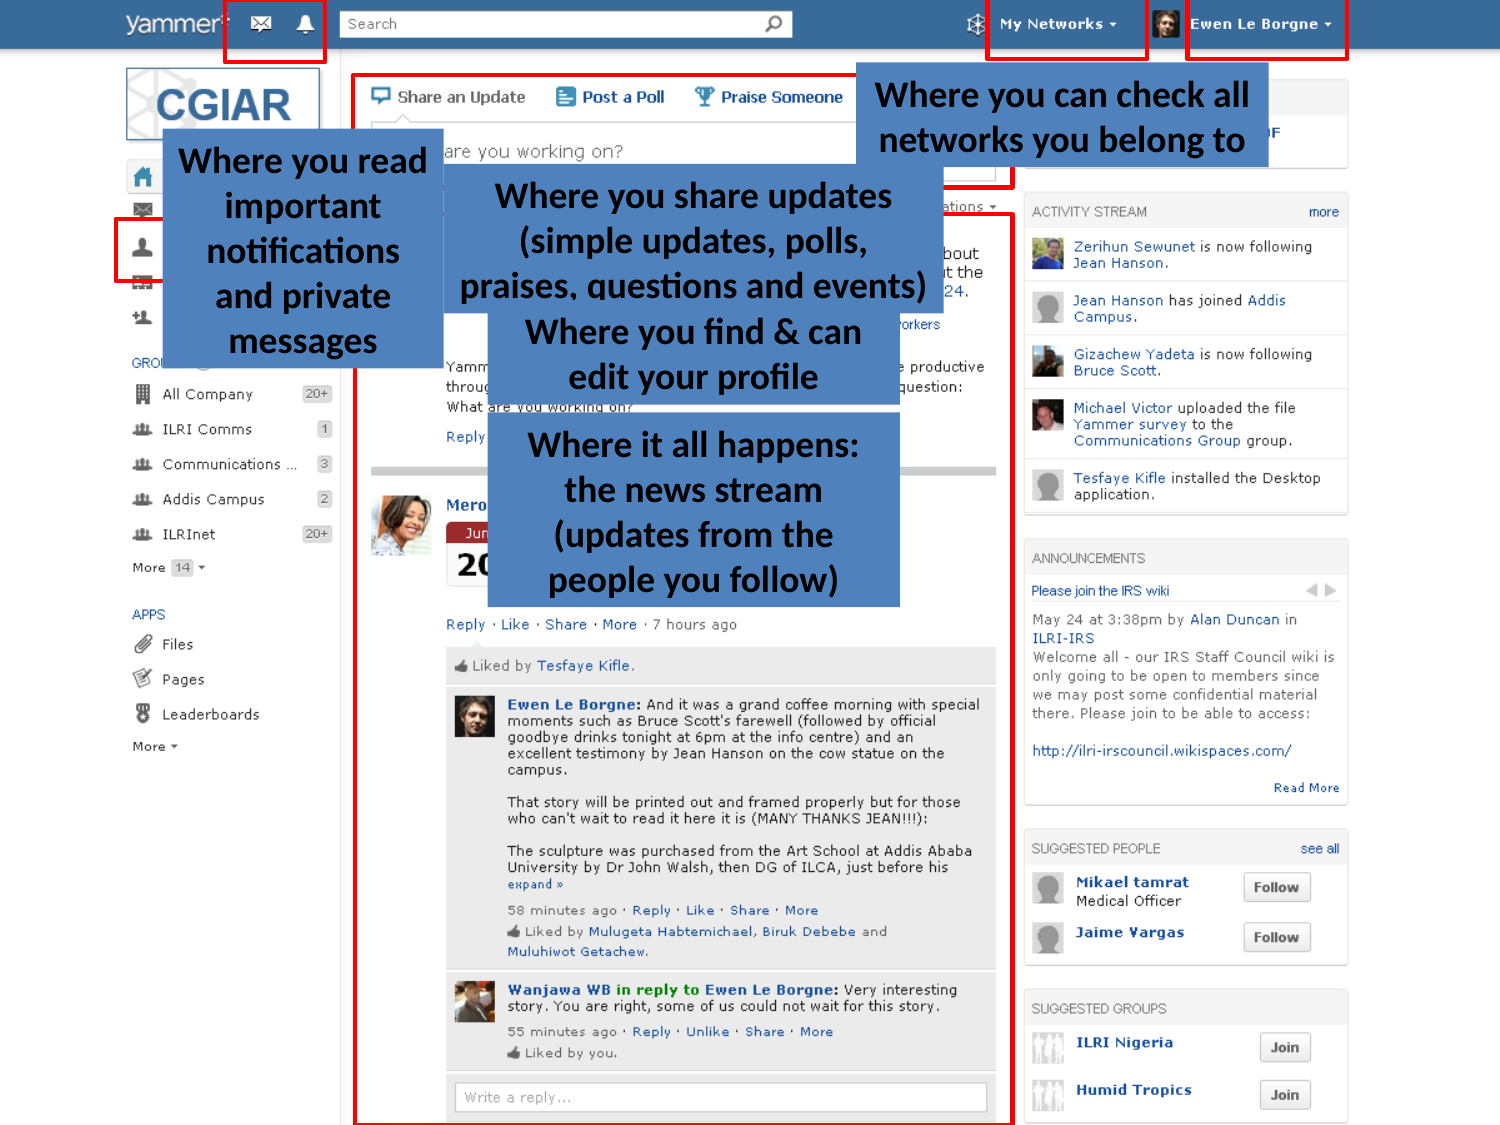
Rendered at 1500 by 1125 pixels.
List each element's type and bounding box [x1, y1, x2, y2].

picture [0, 0, 1500, 1125]
text_box [115, 0, 1348, 282]
